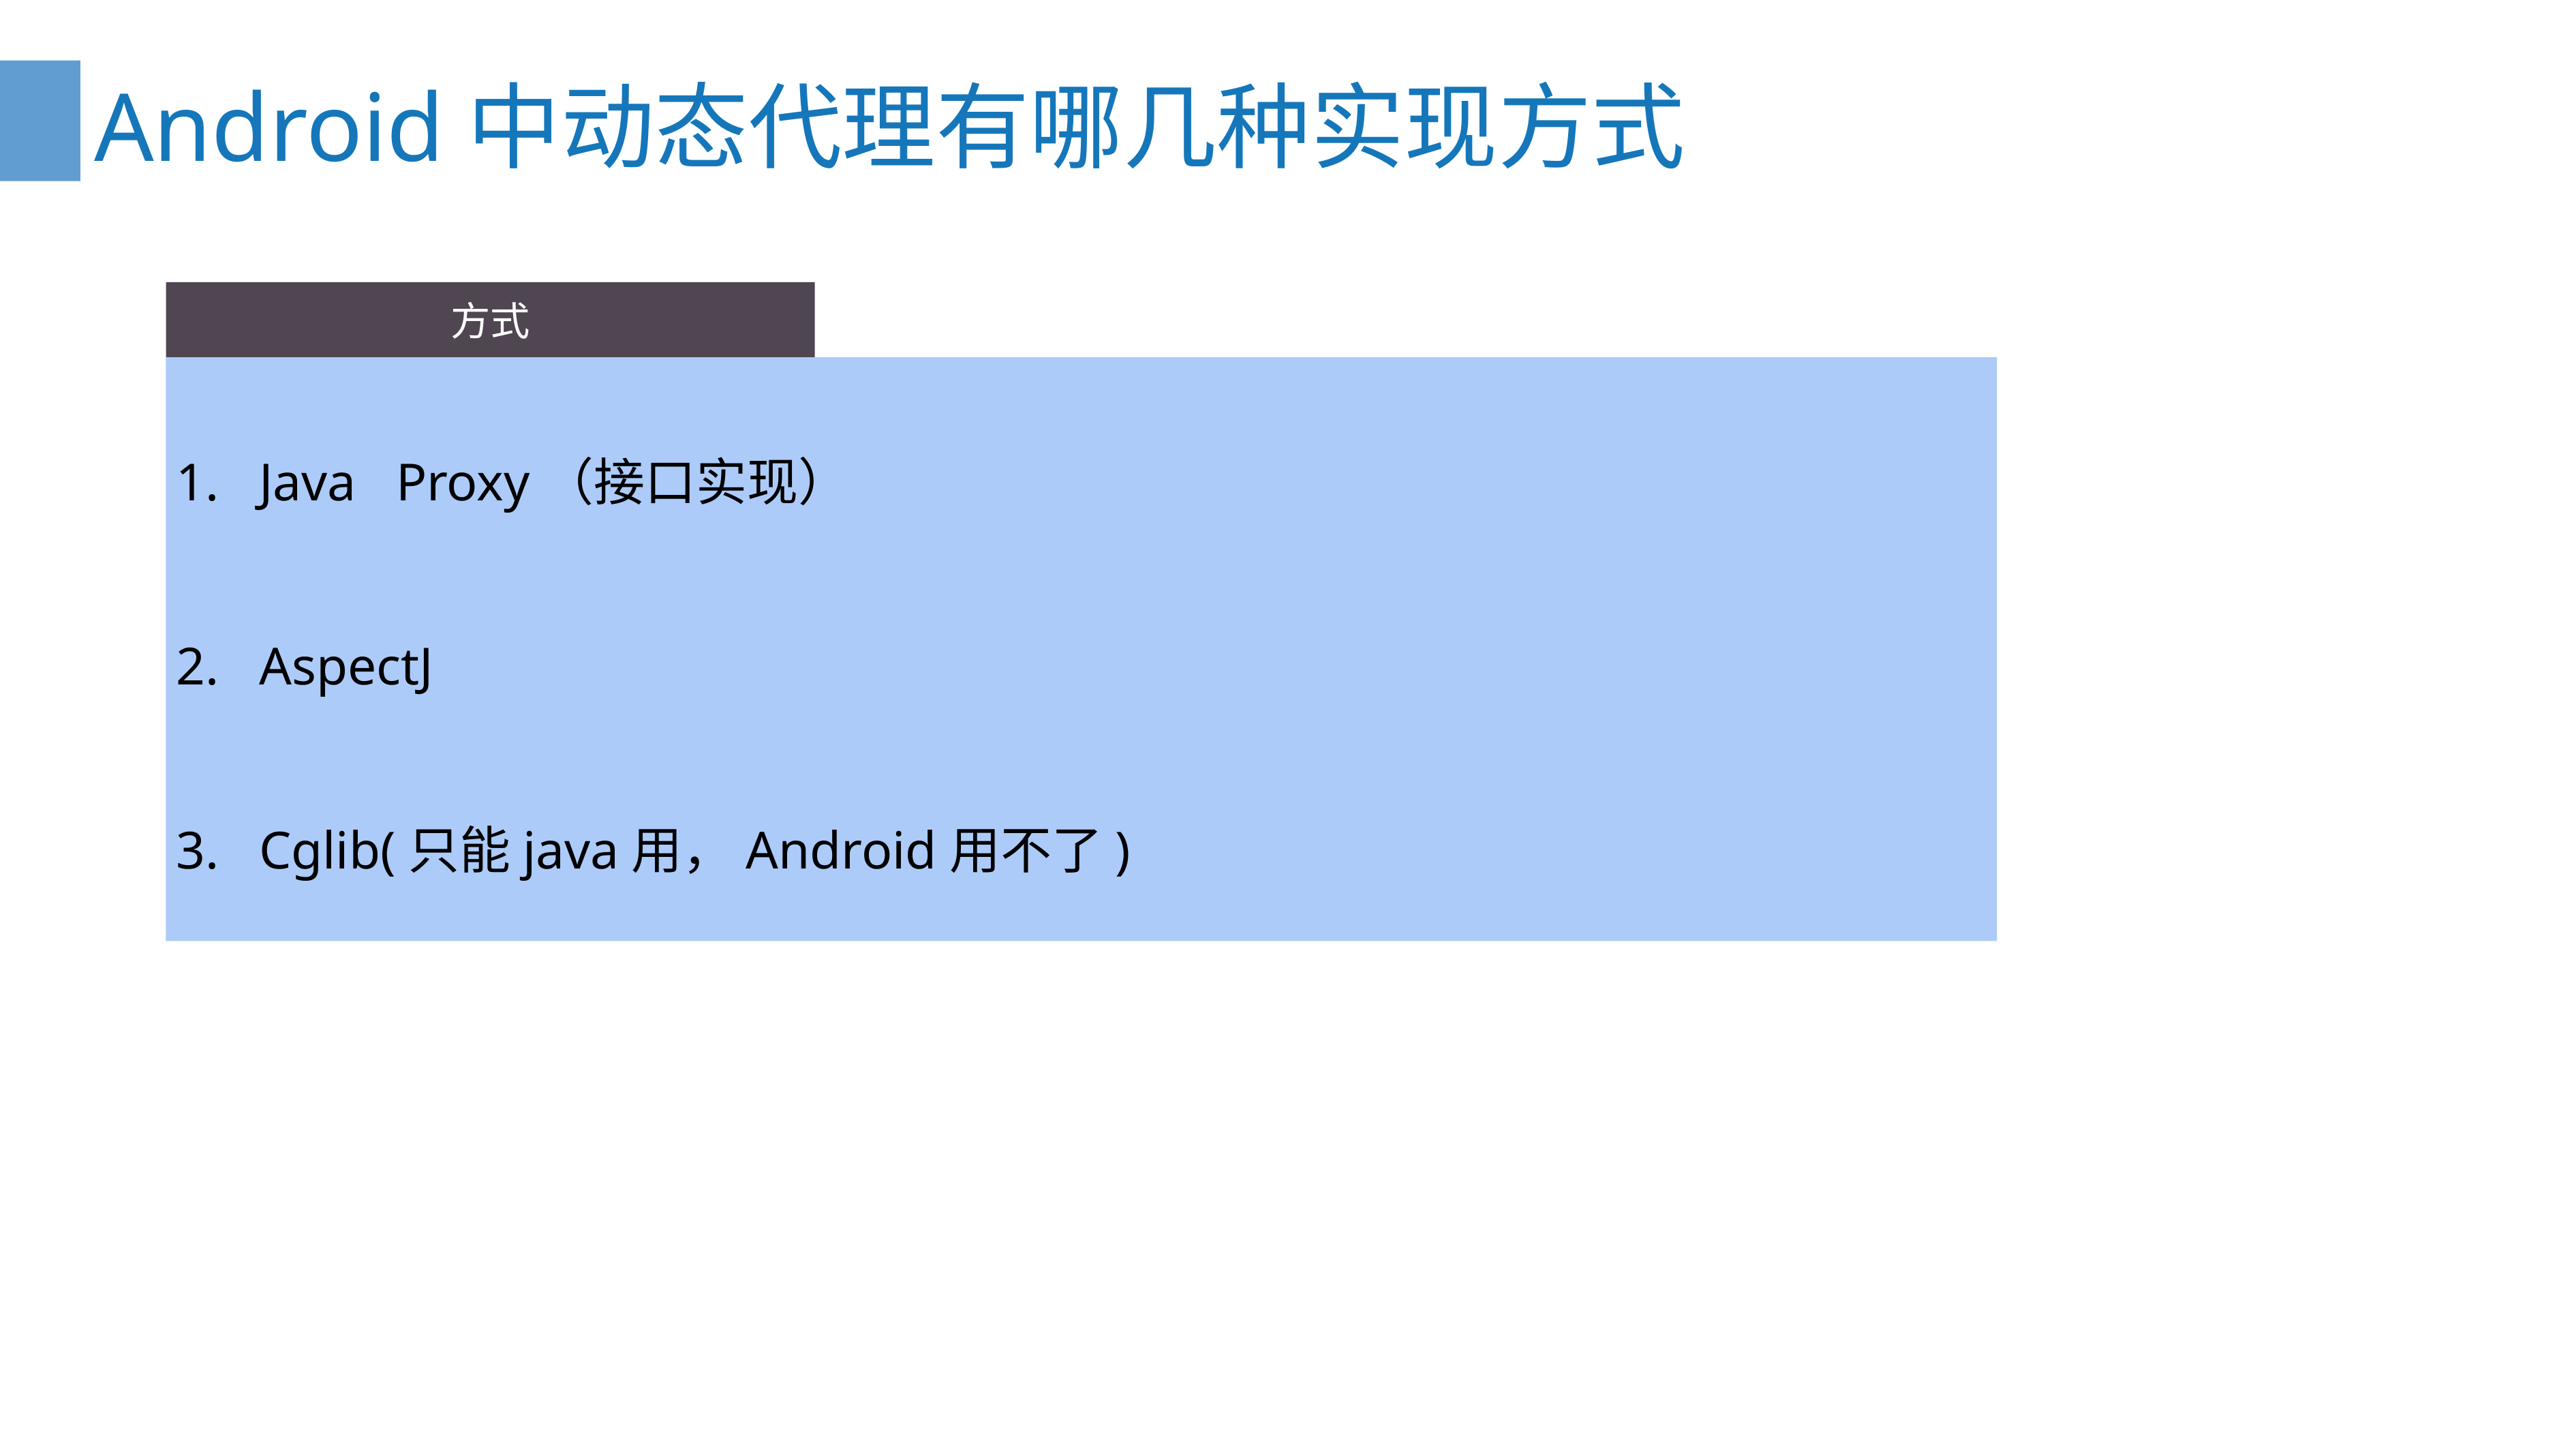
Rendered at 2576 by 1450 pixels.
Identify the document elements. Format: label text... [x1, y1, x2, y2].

text_box Android中动态代理有哪几种实现方式 [80, 61, 2496, 185]
text_box Java Proxy（接口实现） AspectJ Cglib(只能java用，Android用不了) [165, 357, 1997, 941]
text_box 方式 [166, 282, 816, 357]
